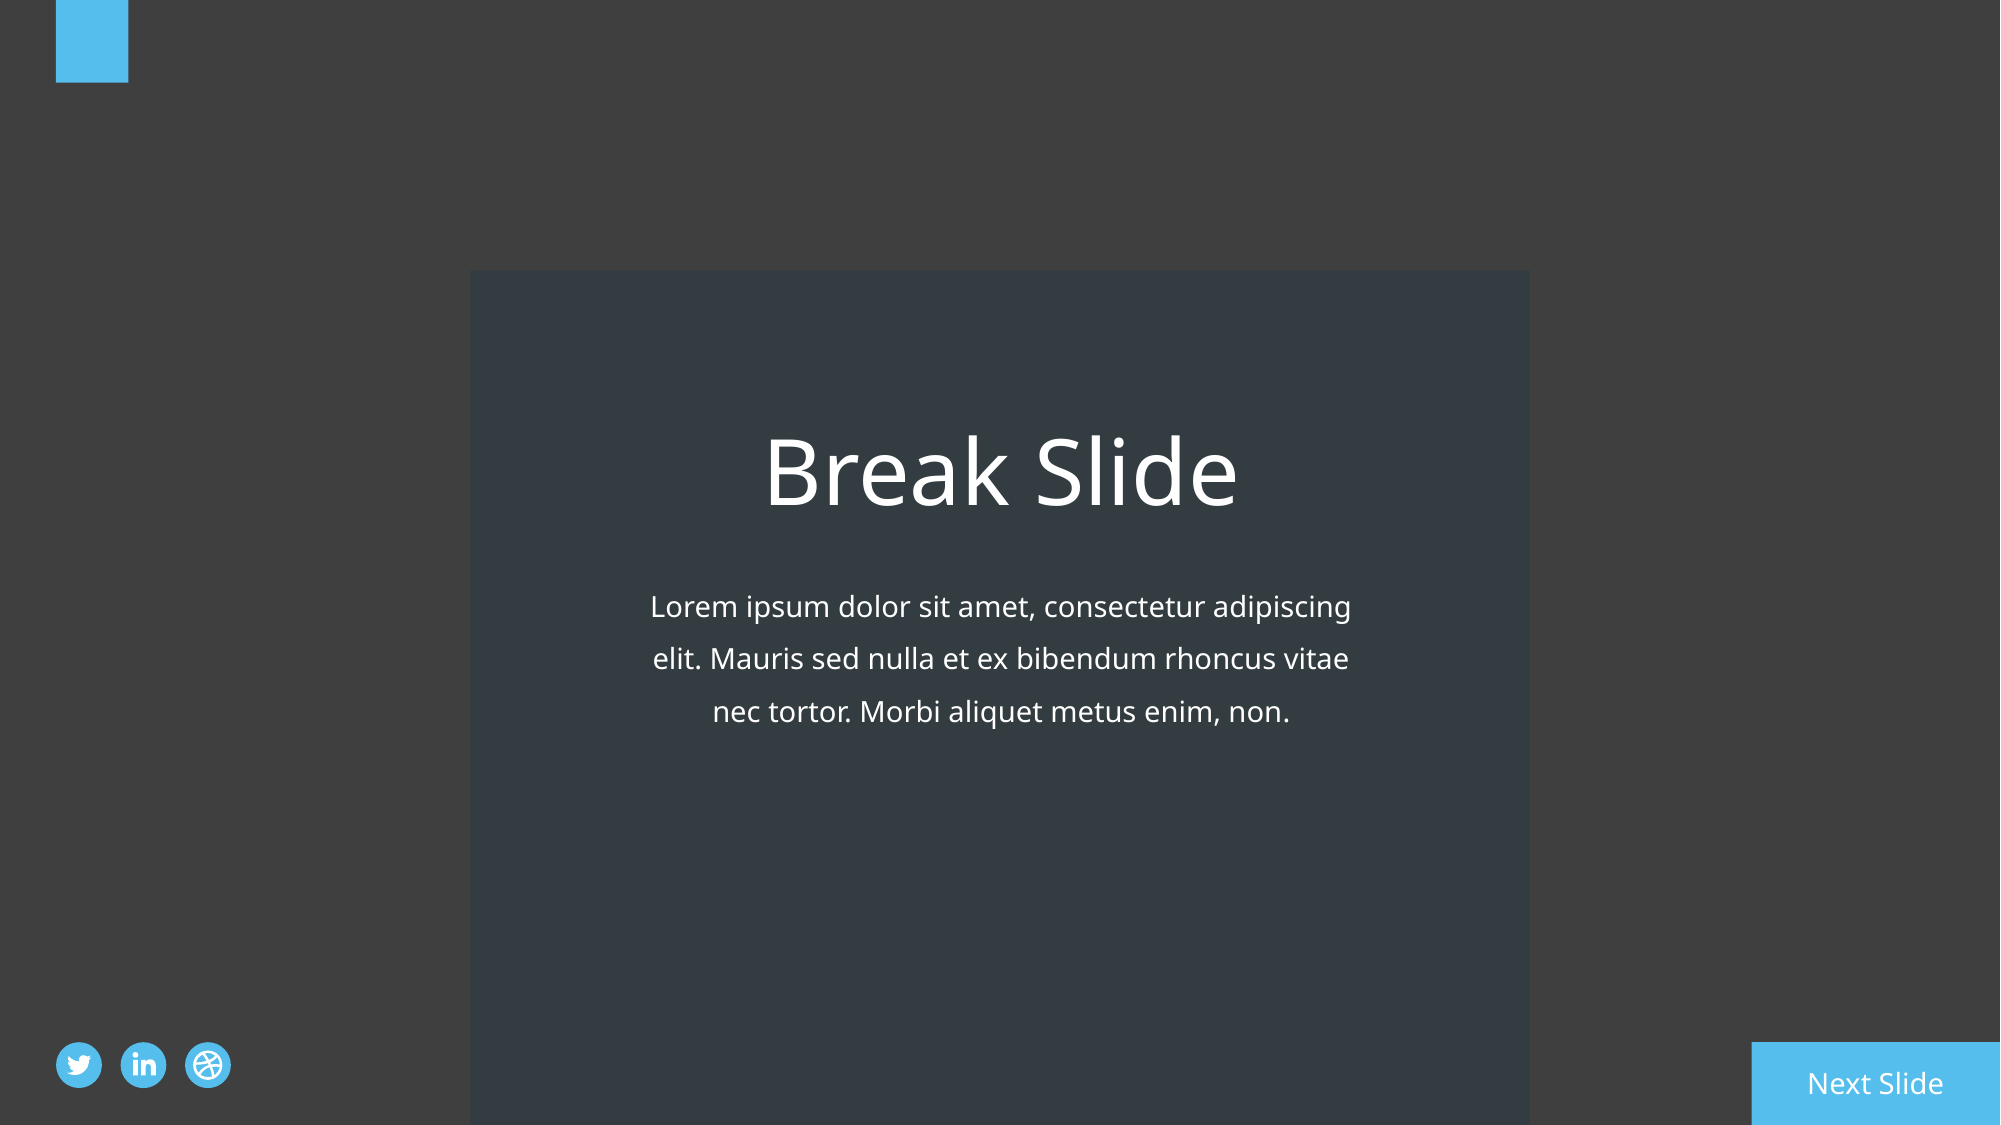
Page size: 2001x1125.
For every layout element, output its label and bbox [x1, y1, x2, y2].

picture [0, 0, 2000, 1125]
text_box [185, 1042, 231, 1089]
text_box [120, 1042, 167, 1089]
text_box [56, 1042, 102, 1088]
